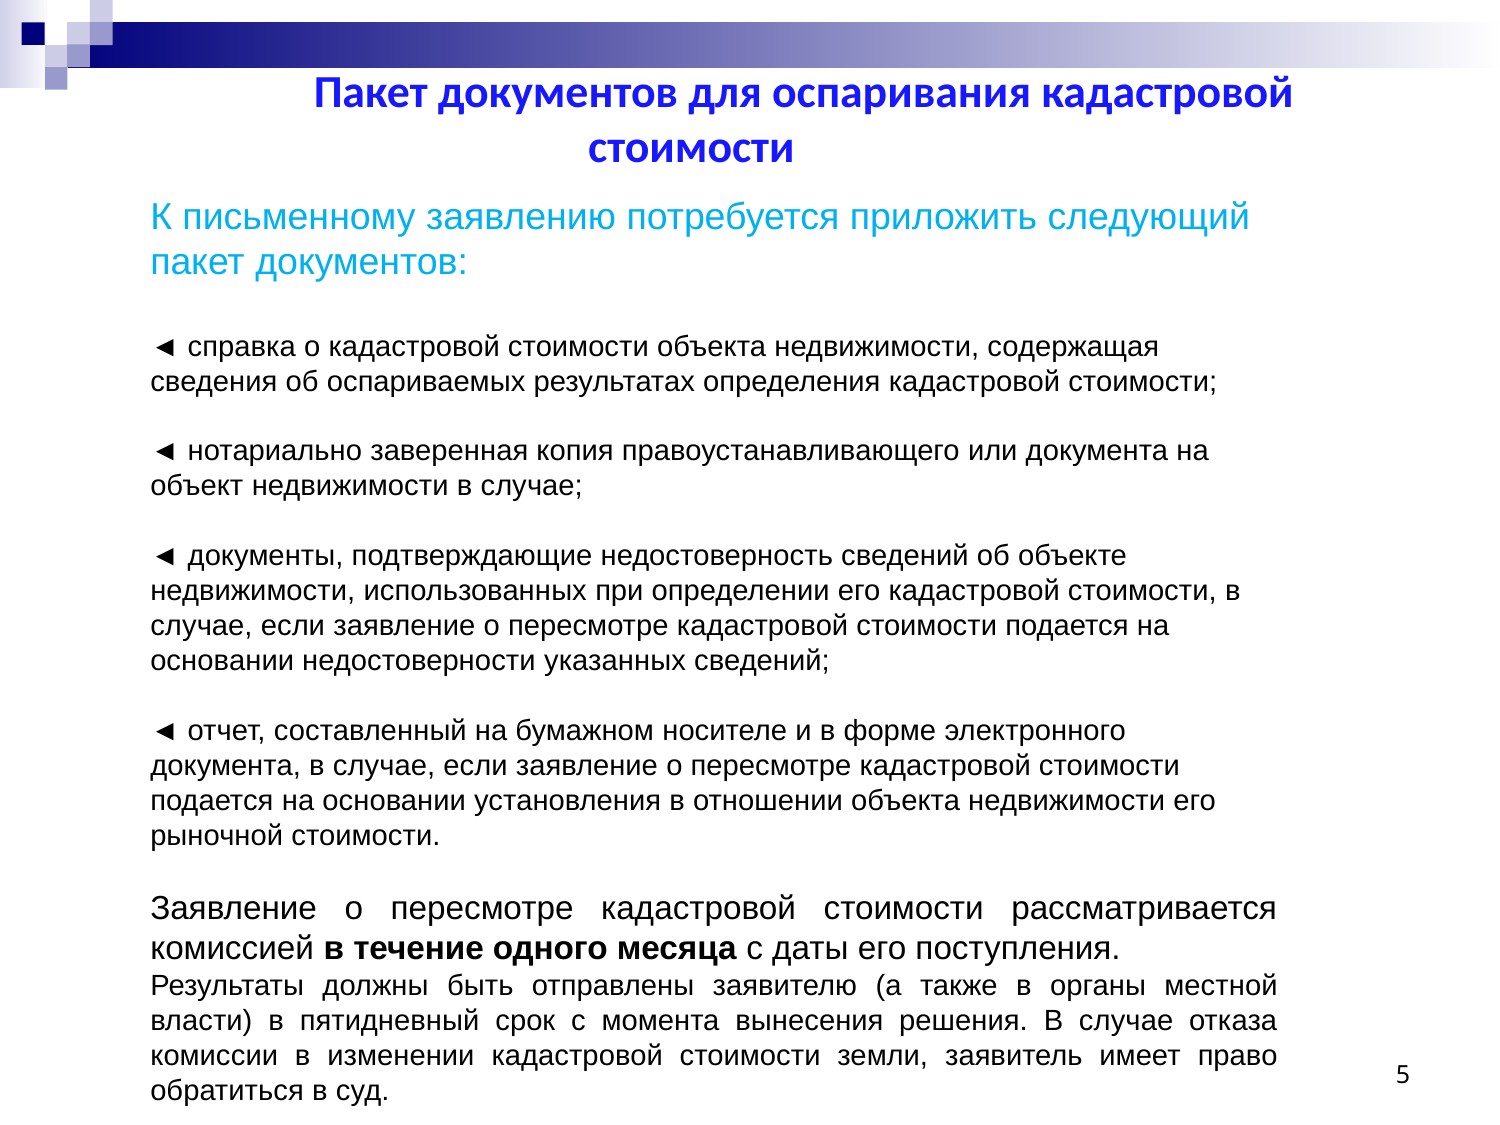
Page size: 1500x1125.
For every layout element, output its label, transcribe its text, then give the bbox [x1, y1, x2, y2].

slide_number 5 [1294, 1024, 1426, 1101]
text_box Пакет документов для оспаривания кадастровой стоимости [0, 54, 1383, 172]
text_box К письменному заявлению потребуется приложить следующий пакет документов: ◄ справка о кадастровой стоимости объекта недвижимости, содержащая сведения об оспариваемых результатах определения кадастровой стоимости; ◄ нотариально заверенная копия правоустанавливающего или документа на объект недвижимости в случае; ◄ документы, подтверждающие недостоверность сведений об объекте недвижимости, использованных при определении его кадастровой стоимости, в случае, если заявление о пересмотре кадастровой стоимости подается на основании недостоверности указанных сведений; ◄ отчет, составленный на бумажном носителе и в форме электронного документа, в случае, если заявление о пересмотре кадастровой стоимости подается на основании установления в отношении объекта недвижимости его рыночной стоимости. Заявление о пересмотре кадастровой стоимости рассматривается комиссией в течение одного месяца с даты его поступления. Результаты должны быть отправлены заявителю (а также в органы местной власти) в пятидневный срок с момента вынесения решения. В случае отказа комиссии в изменении кадастровой стоимости земли, заявитель имеет право обратиться в суд. [135, 184, 1294, 1125]
